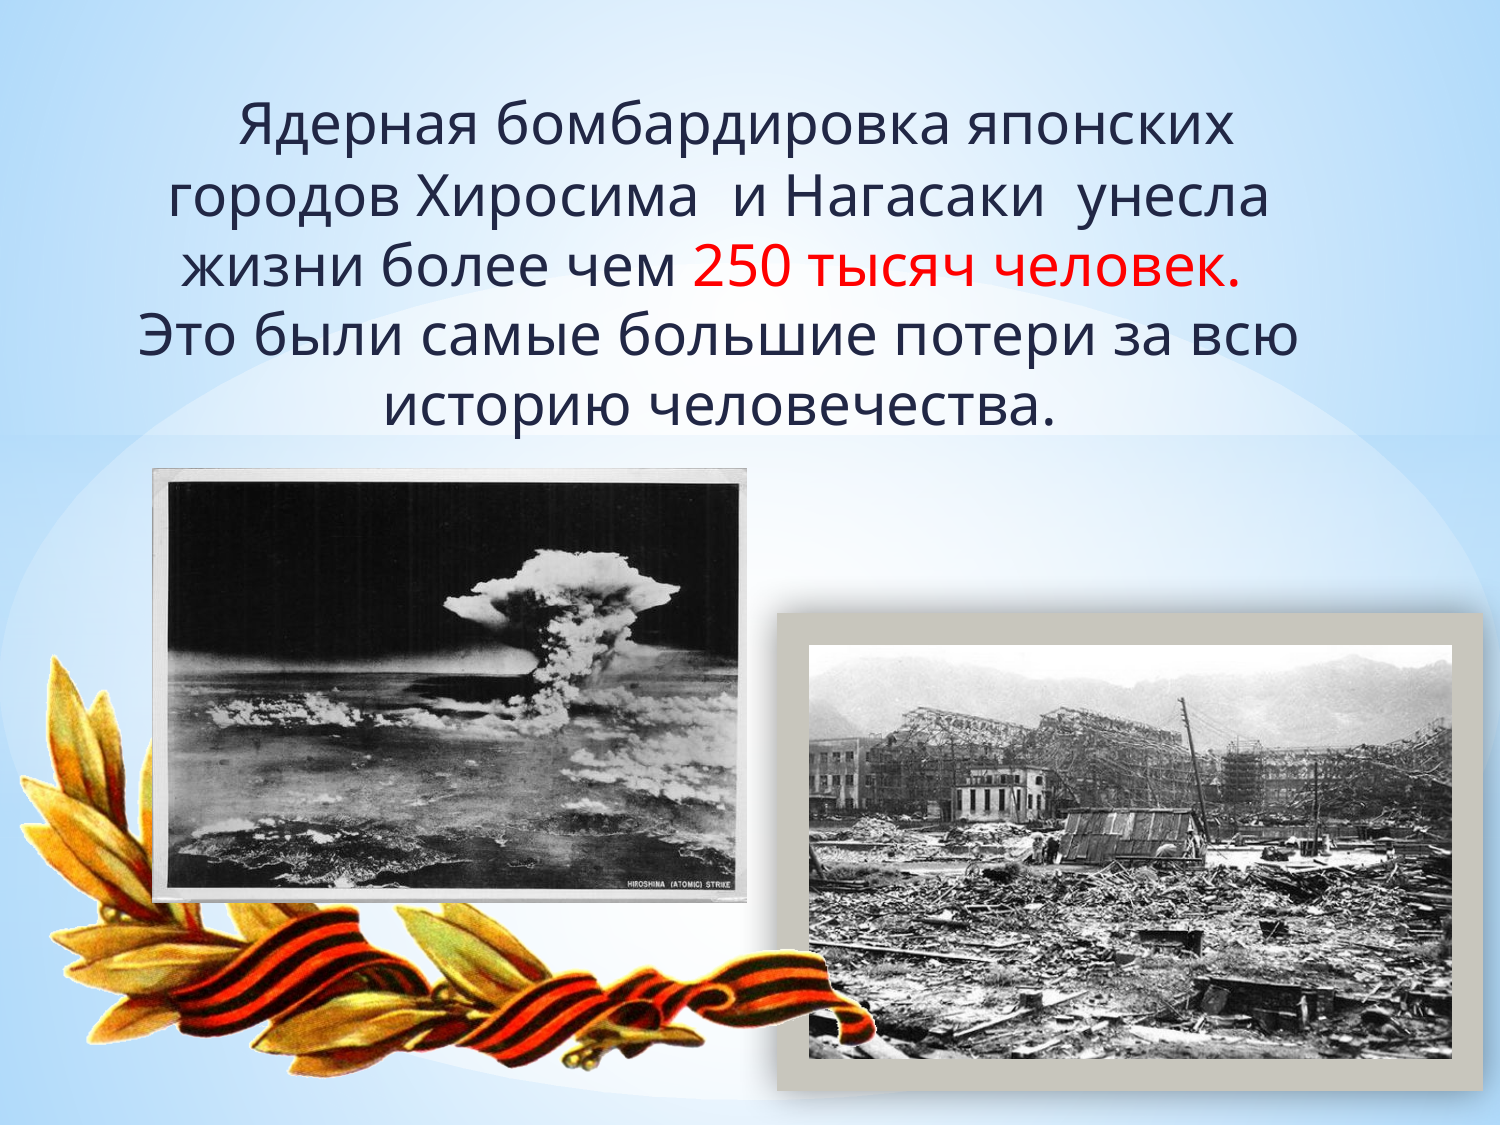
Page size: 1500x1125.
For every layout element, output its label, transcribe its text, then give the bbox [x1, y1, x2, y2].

list Ядерная бомбардировка японских городов Хиросима и Нагасаки унесла жизни более чем 250 тысяч человек. Это были самые большие потери за всю историю человечества. [82, 70, 1357, 563]
picture [0, 468, 1452, 1102]
